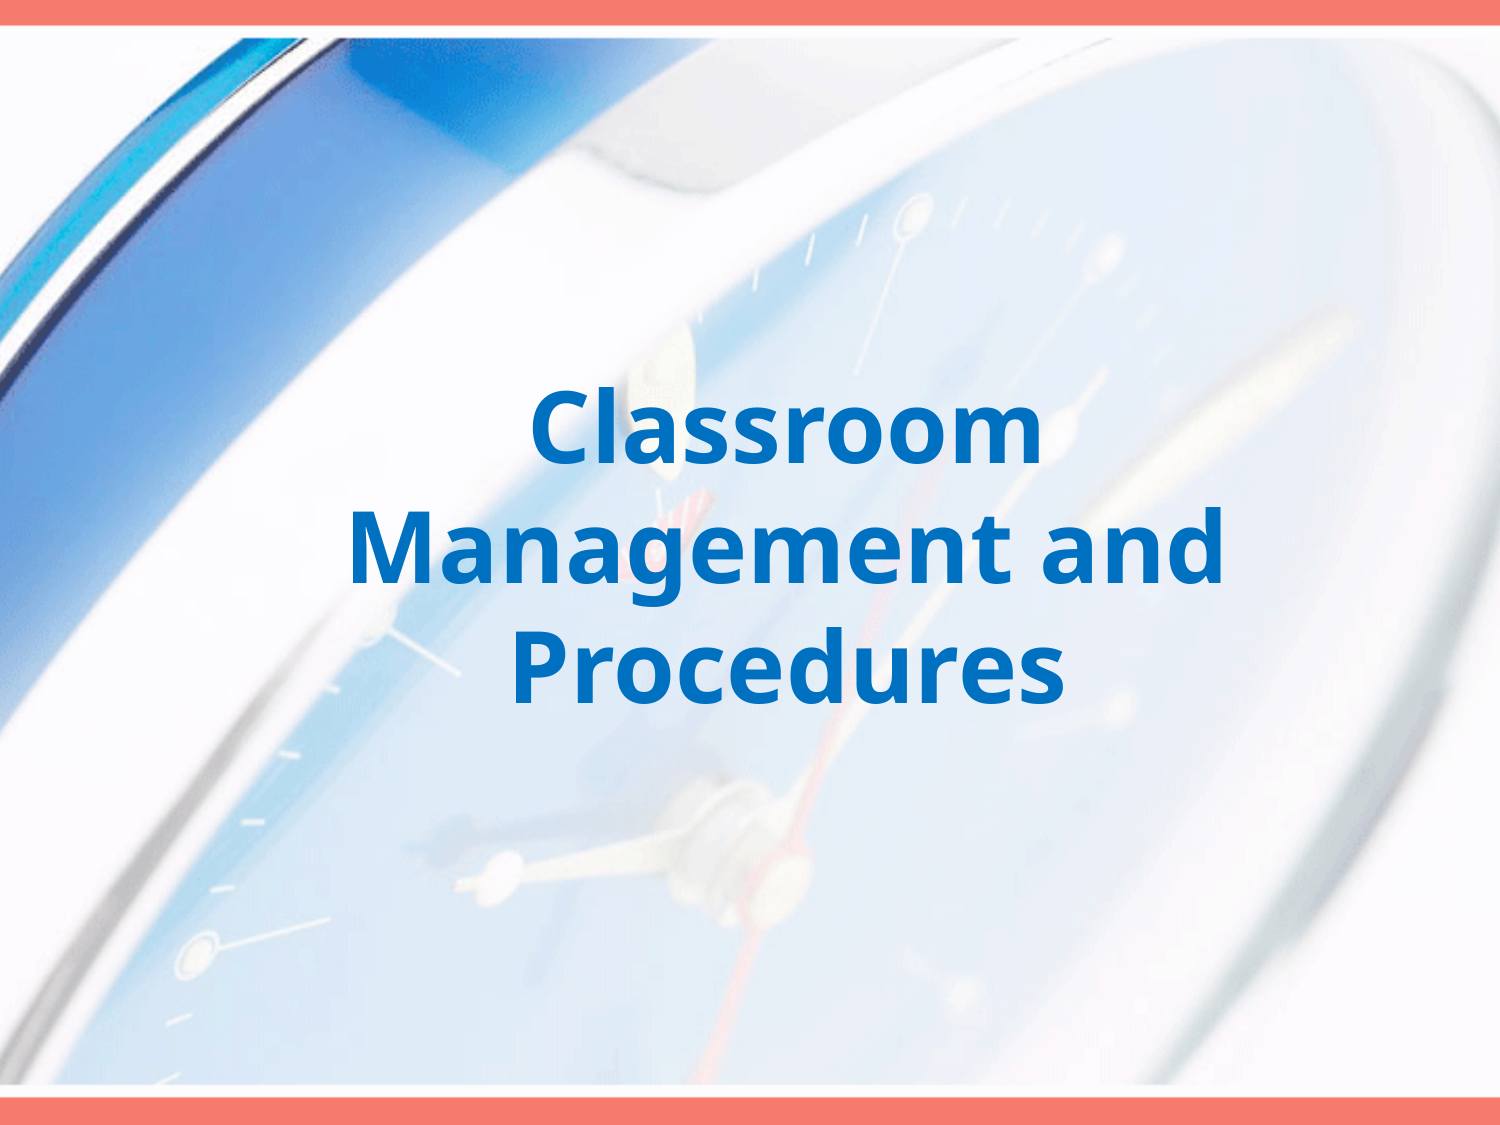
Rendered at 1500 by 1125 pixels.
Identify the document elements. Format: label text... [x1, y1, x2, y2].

title Classroom Management and Procedures [187, 274, 1388, 813]
picture [0, 0, 1500, 1125]
